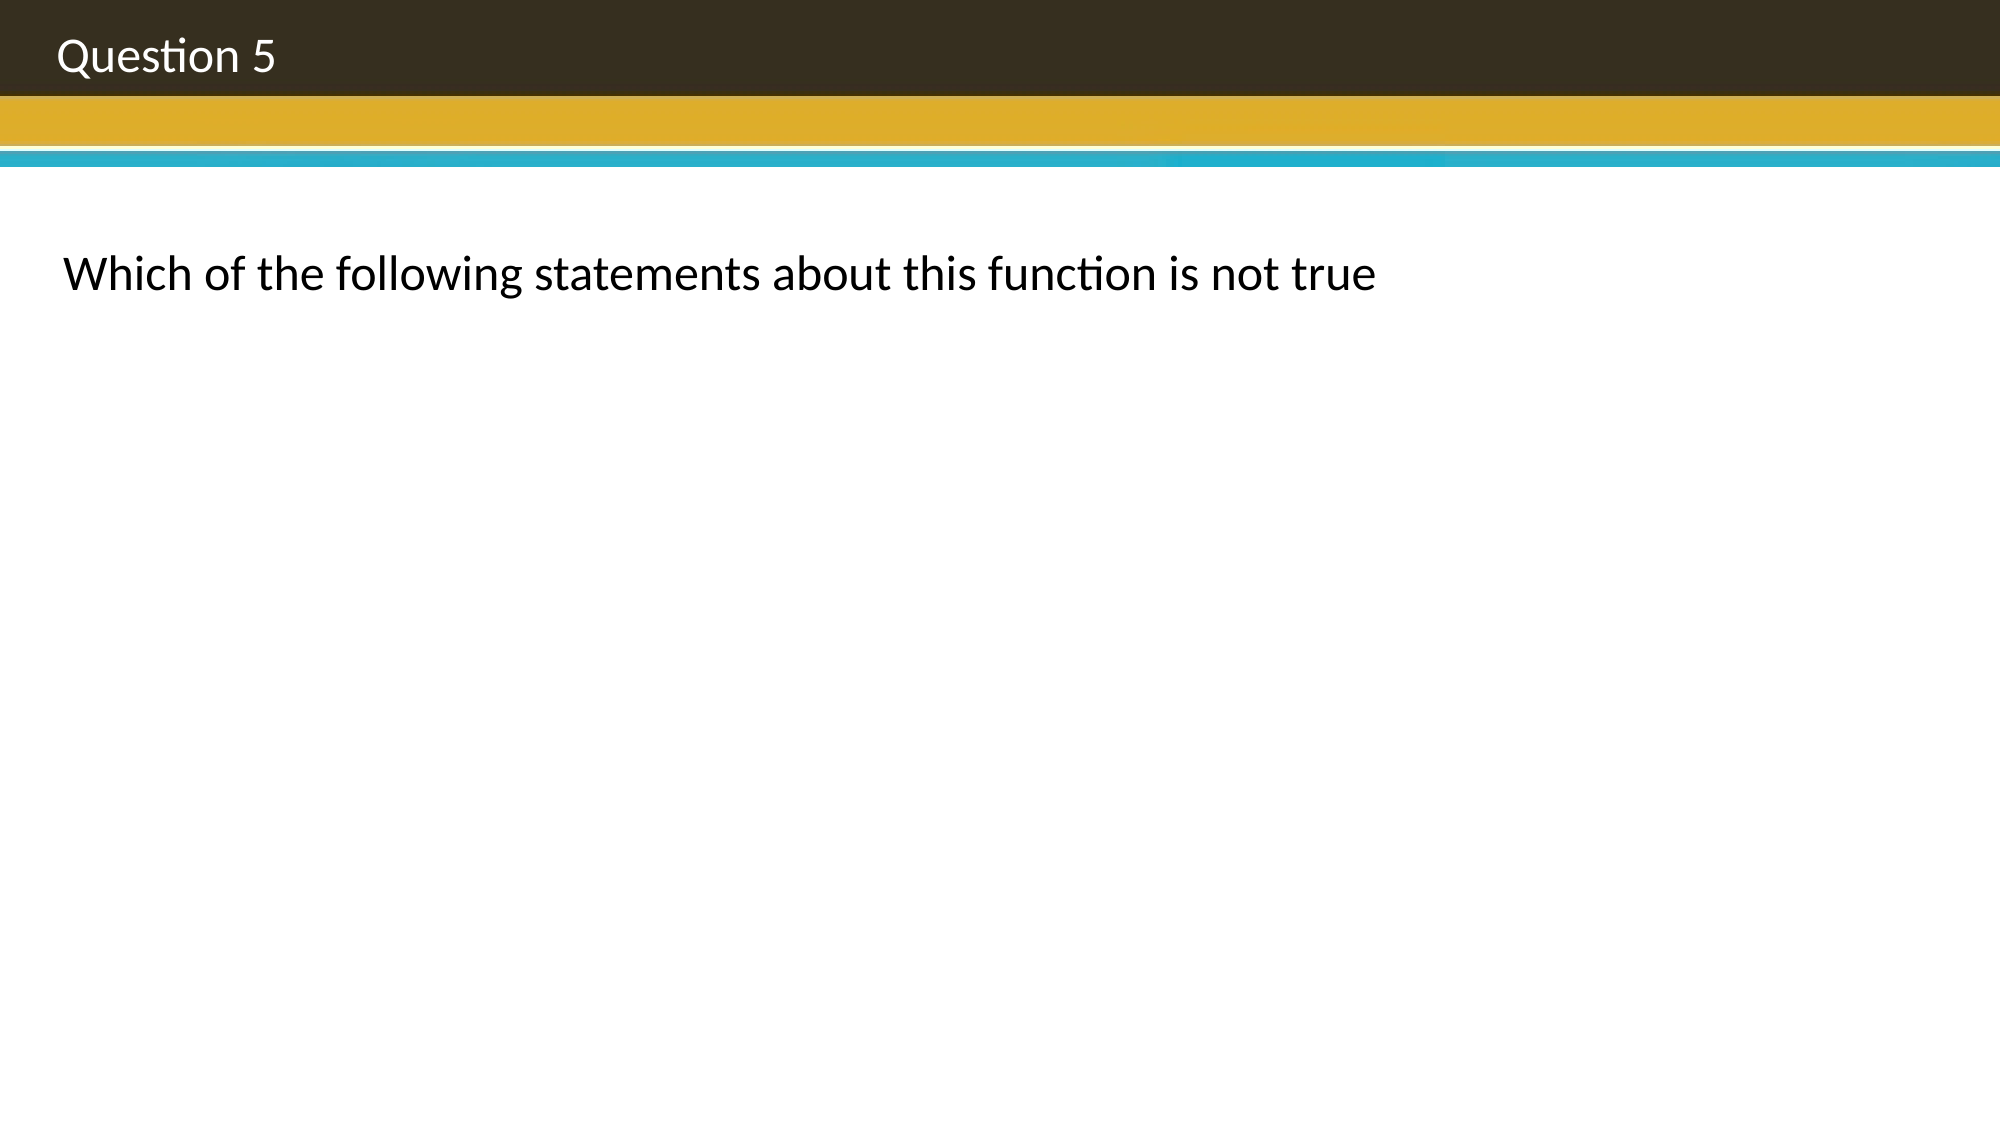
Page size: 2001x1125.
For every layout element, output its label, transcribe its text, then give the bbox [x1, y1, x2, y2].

text_box Question 5 [41, 14, 293, 90]
picture [0, 0, 2000, 167]
